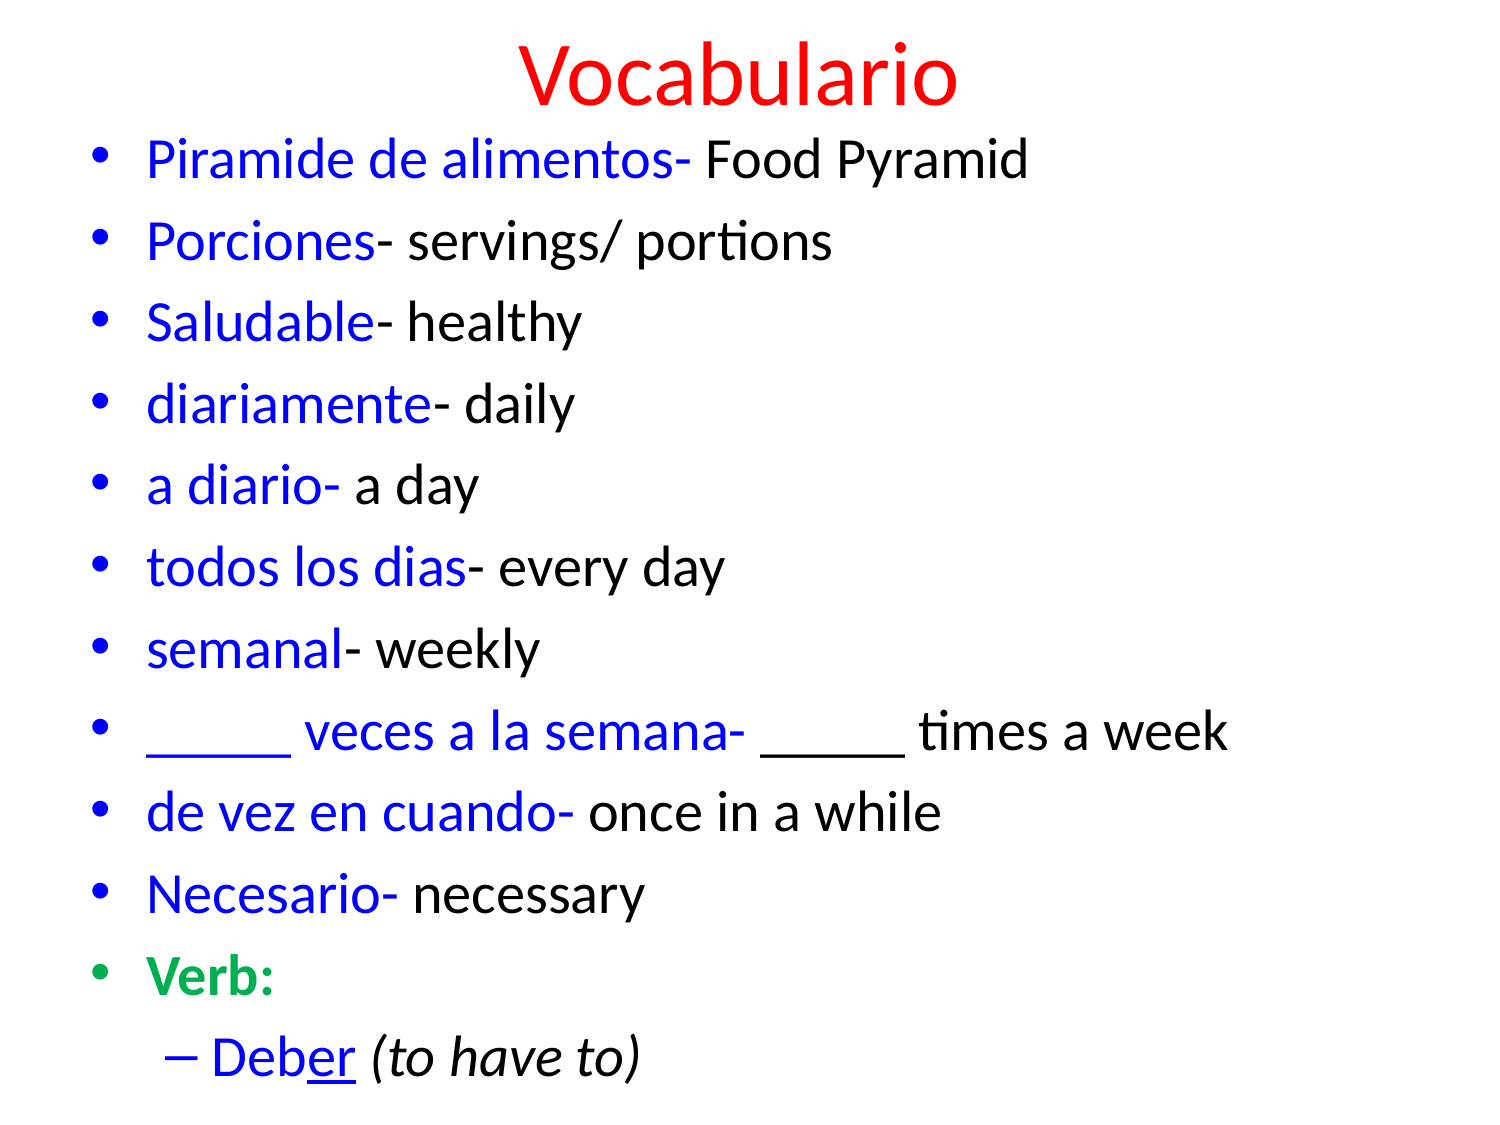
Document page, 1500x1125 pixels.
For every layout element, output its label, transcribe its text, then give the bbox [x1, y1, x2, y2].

list Piramide de alimentos- Food Pyramid Porciones- servings/ portions Saludable- healthy diariamente- daily a diario- a day todos los dias- every day semanal- weekly _____ veces a la semana- _____ times a week de vez en cuando- once in a while Necesario- necessary Verb: Deber (to have to) [75, 112, 1425, 988]
title Vocabulario [75, 0, 1425, 112]
